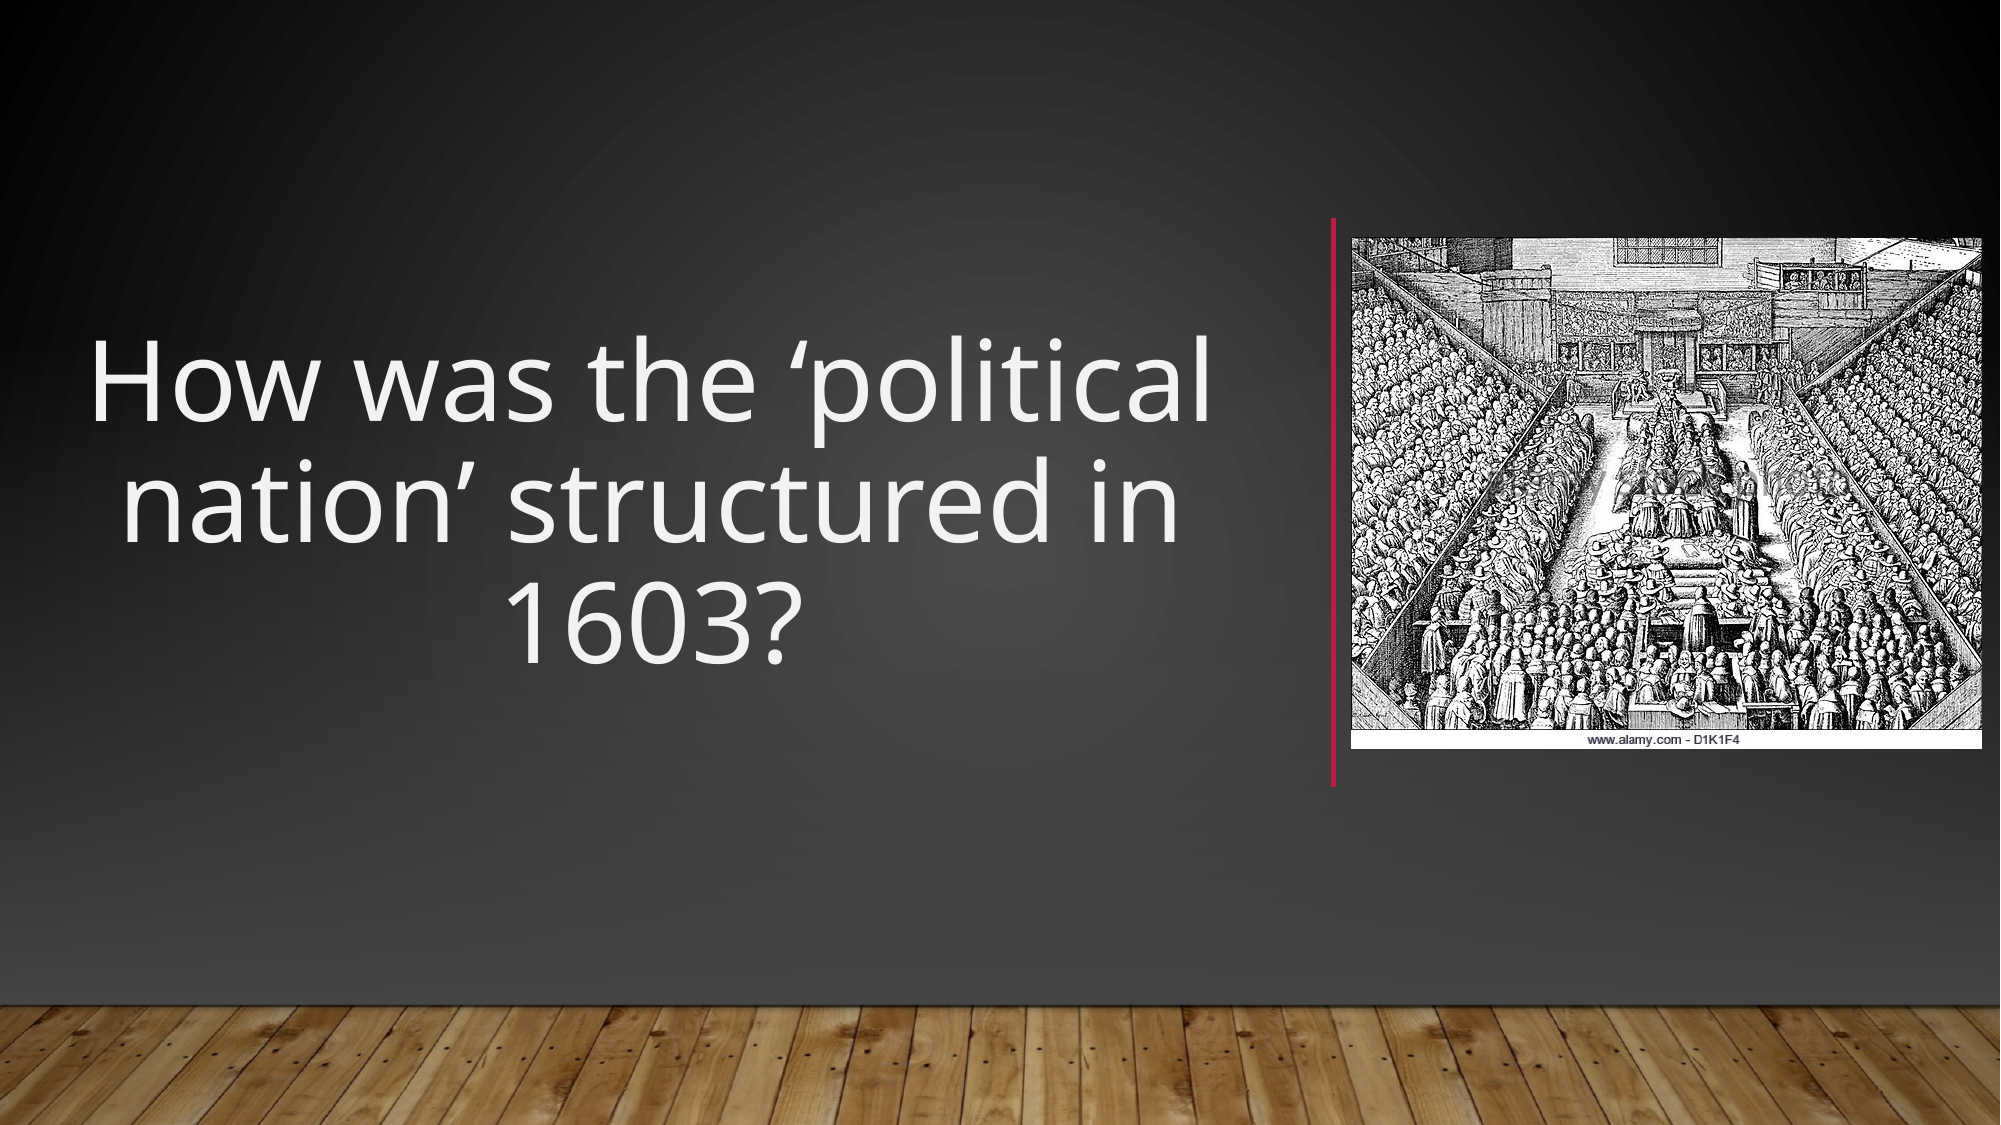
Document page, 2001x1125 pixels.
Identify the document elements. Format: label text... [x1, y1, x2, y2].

picture [1350, 237, 1983, 750]
picture [0, 1006, 2000, 1125]
text_box [0, 0, 2000, 330]
text_box [0, 330, 2000, 1004]
title How was the ‘political nation’ structured in 1603? [21, 157, 1282, 848]
